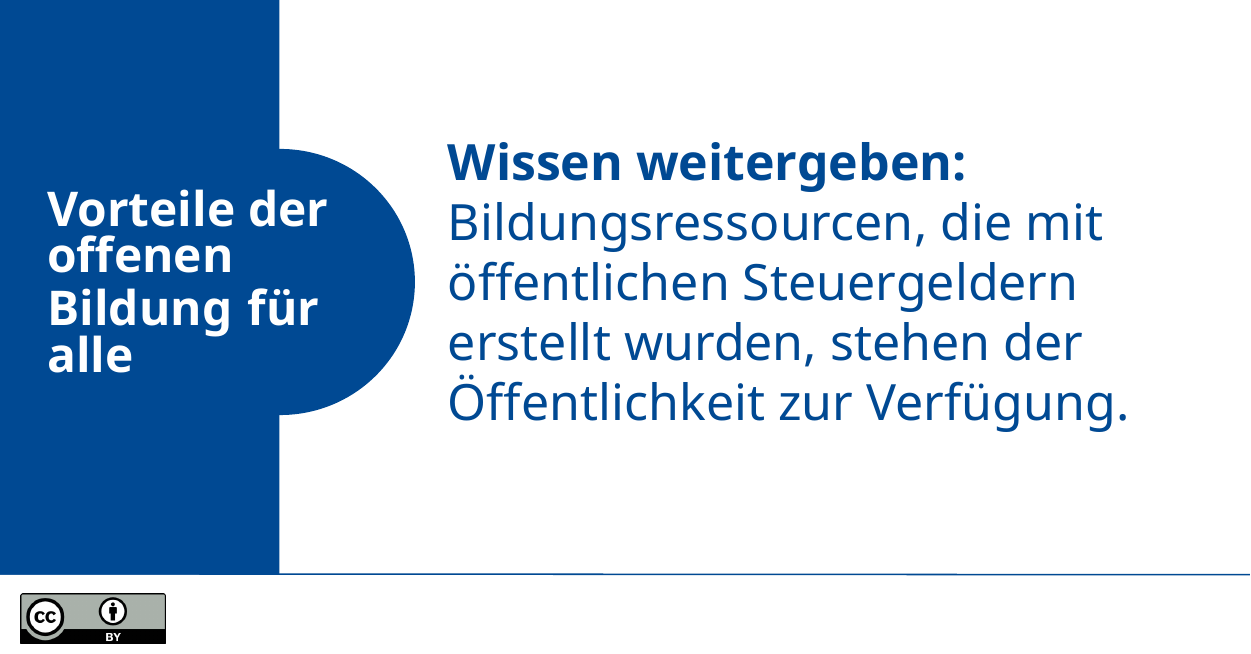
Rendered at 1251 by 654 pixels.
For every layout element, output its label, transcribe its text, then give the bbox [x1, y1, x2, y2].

text_box [0, 582, 1250, 654]
picture [20, 592, 166, 645]
text_box [0, 0, 280, 573]
text_box [402, 225, 415, 339]
text_box Vorteile der offenen Bildung für alle [32, 175, 402, 397]
text_box [212, 397, 348, 416]
text_box [200, 148, 361, 175]
text_box Wissen weitergeben: Bildungsressourcen, die mit öffentlichen Steuergeldern erstellt wurden, stehen der Öffentlichkeit zur Verfügung. [432, 115, 1220, 446]
